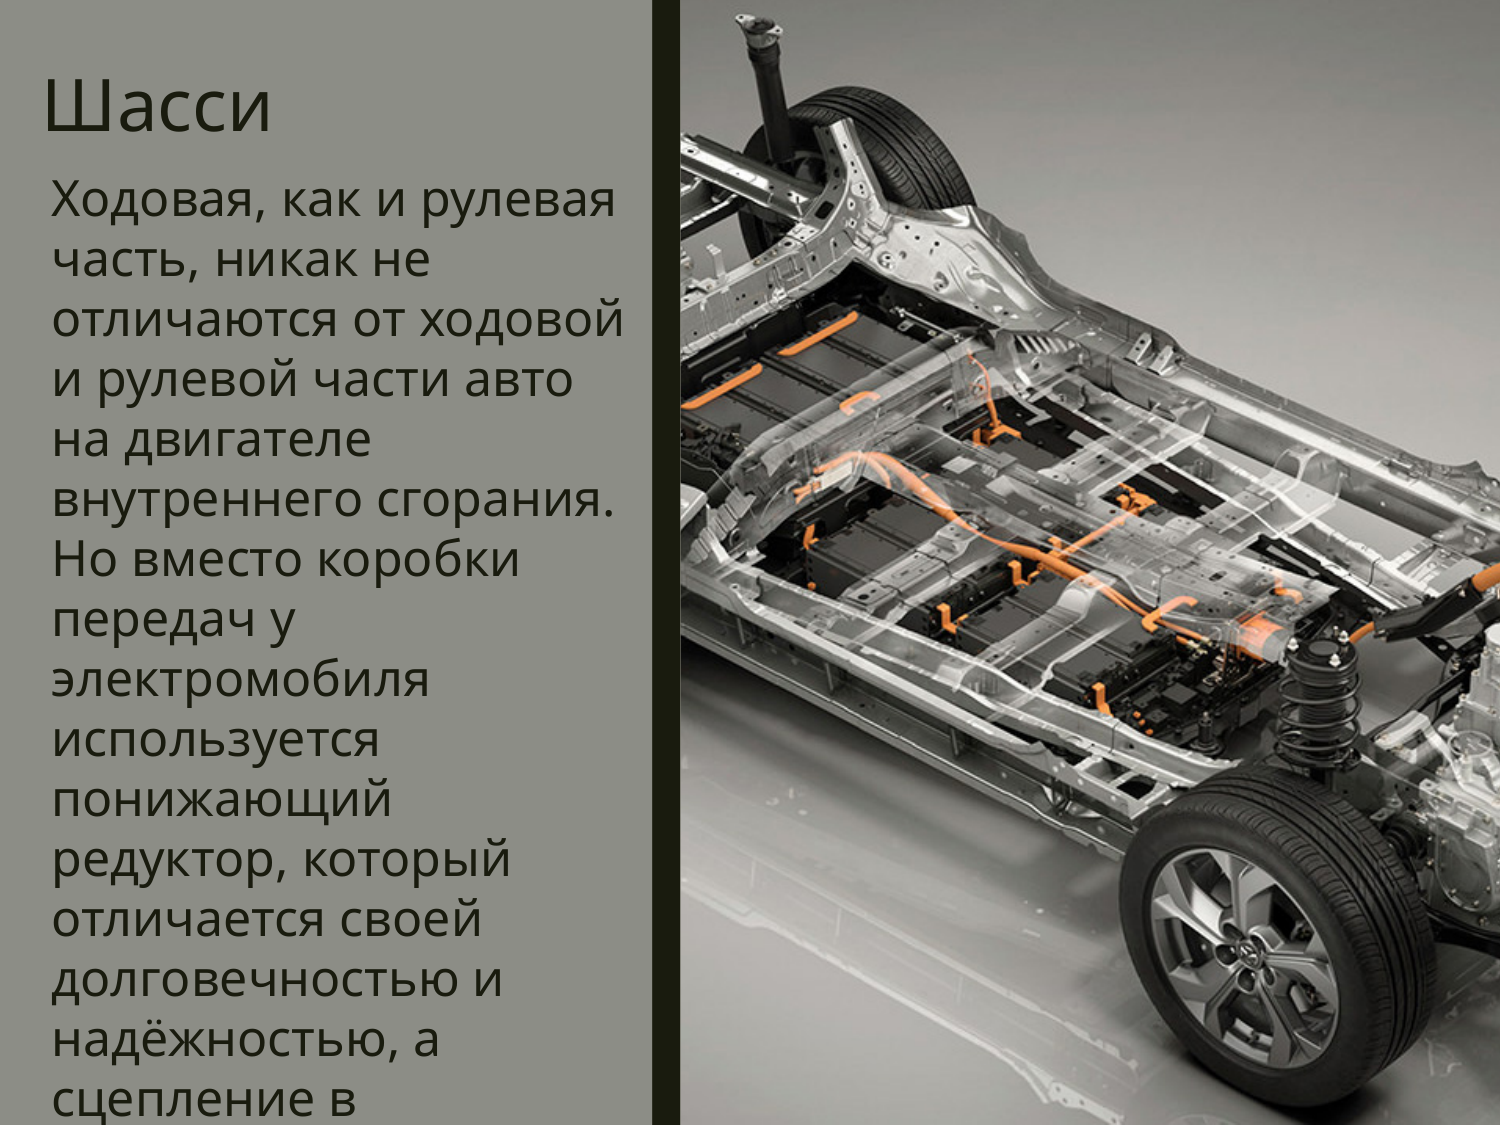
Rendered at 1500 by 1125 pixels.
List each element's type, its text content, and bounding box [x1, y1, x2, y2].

picture [680, 0, 1500, 1125]
list Ходовая, как и рулевая часть, никак не отличаются от ходовой и рулевой части авто на двигателе внутреннего сгорания. Но вместо коробки передач у электромобиля используется понижающий редуктор, который отличается своей долговечностью и надёжностью, а сцепление в электромобилях отсутствует. [36, 159, 649, 921]
title Шасси [26, 65, 502, 154]
